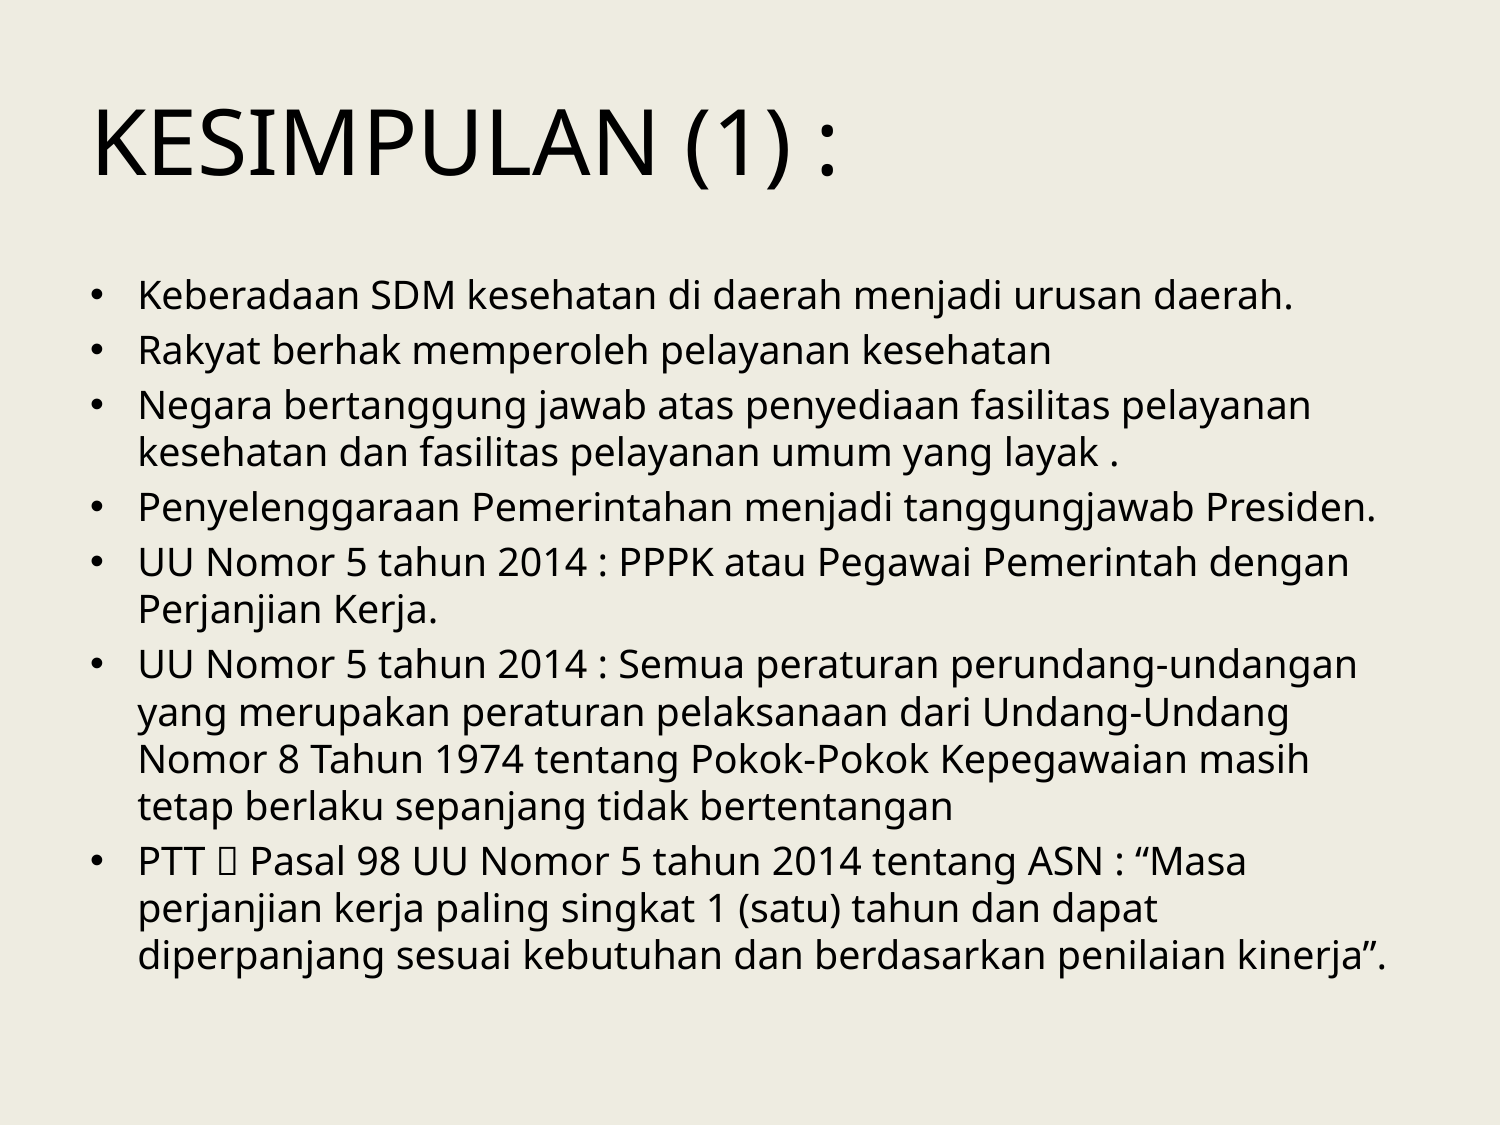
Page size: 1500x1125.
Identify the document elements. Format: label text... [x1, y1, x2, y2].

title KESIMPULAN (1) : [75, 45, 1425, 233]
list Keberadaan SDM kesehatan di daerah menjadi urusan daerah. Rakyat berhak memperoleh pelayanan kesehatan Negara bertanggung jawab atas penyediaan fasilitas pelayanan kesehatan dan fasilitas pelayanan umum yang layak . Penyelenggaraan Pemerintahan menjadi tanggungjawab Presiden. UU Nomor 5 tahun 2014 : PPPK atau Pegawai Pemerintah dengan Perjanjian Kerja. UU Nomor 5 tahun 2014 : Semua peraturan perundang-undangan yang merupakan peraturan pelaksanaan dari Undang-Undang Nomor 8 Tahun 1974 tentang Pokok-Pokok Kepegawaian masih tetap berlaku sepanjang tidak bertentangan PTT  Pasal 98 UU Nomor 5 tahun 2014 tentang ASN : “Masa perjanjian kerja paling singkat 1 (satu) tahun dan dapat diperpanjang sesuai kebutuhan dan berdasarkan penilaian kinerja”. [75, 262, 1425, 1067]
